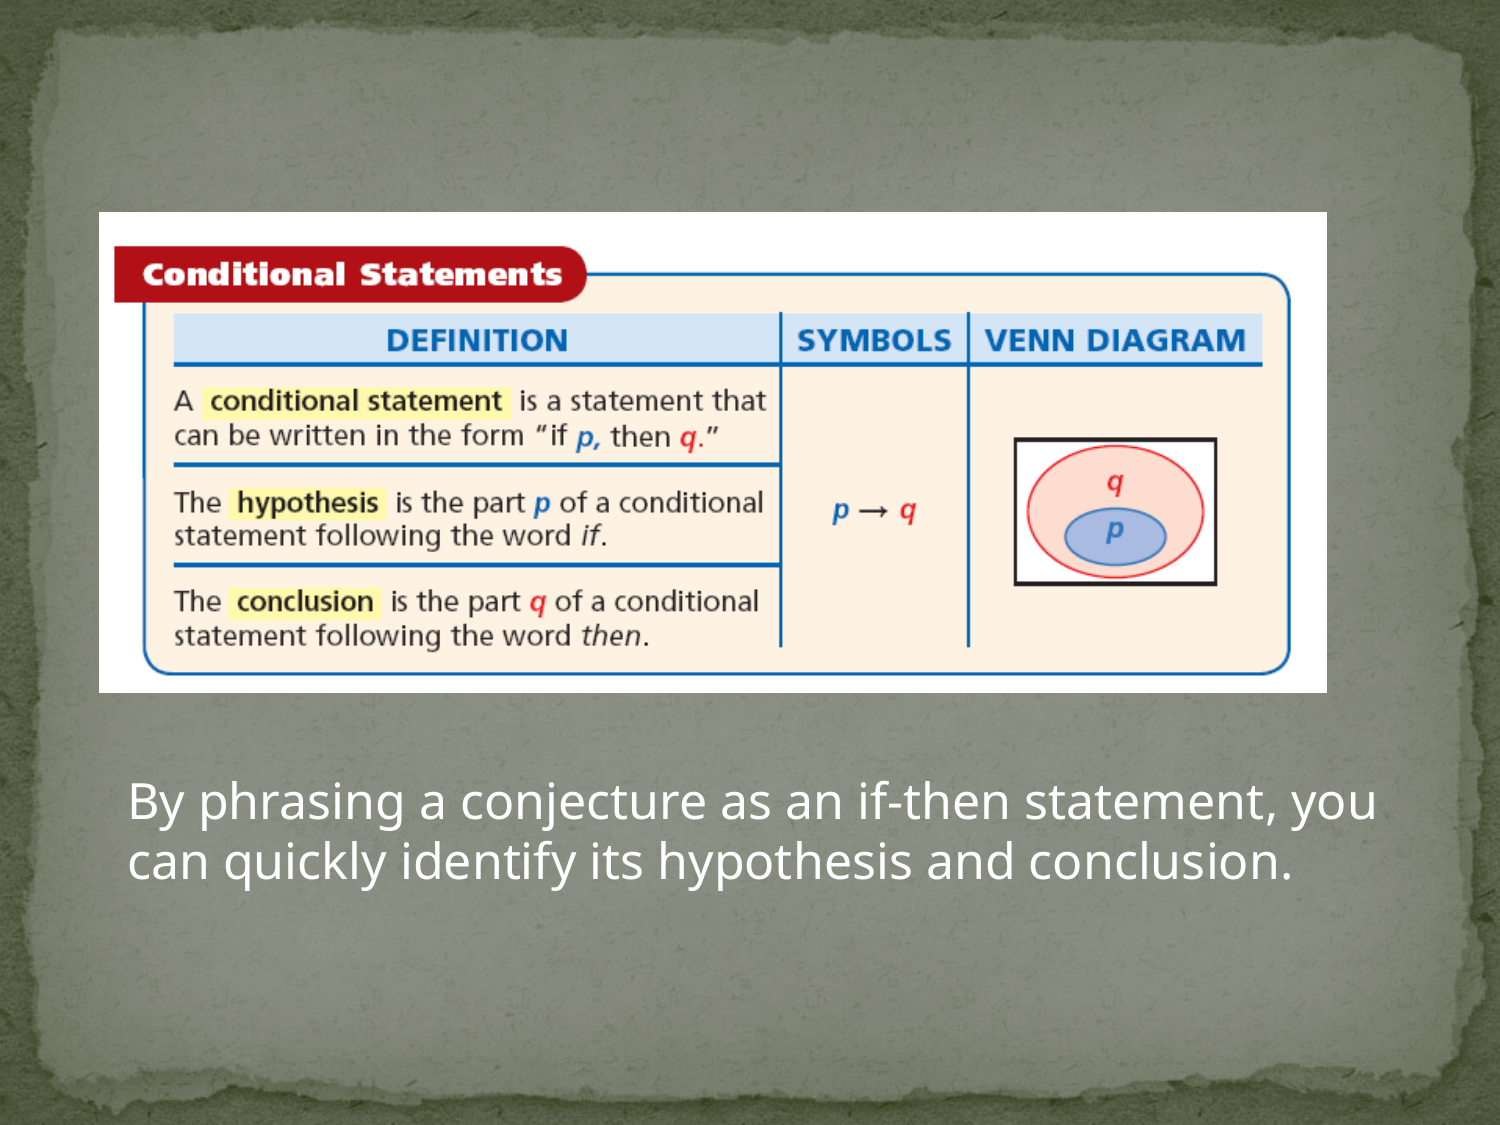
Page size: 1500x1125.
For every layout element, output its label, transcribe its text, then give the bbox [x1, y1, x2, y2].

picture [99, 212, 1328, 694]
text_box By phrasing a conjecture as an if-then statement, you can quickly identify its hypothesis and conclusion. [112, 762, 1463, 898]
